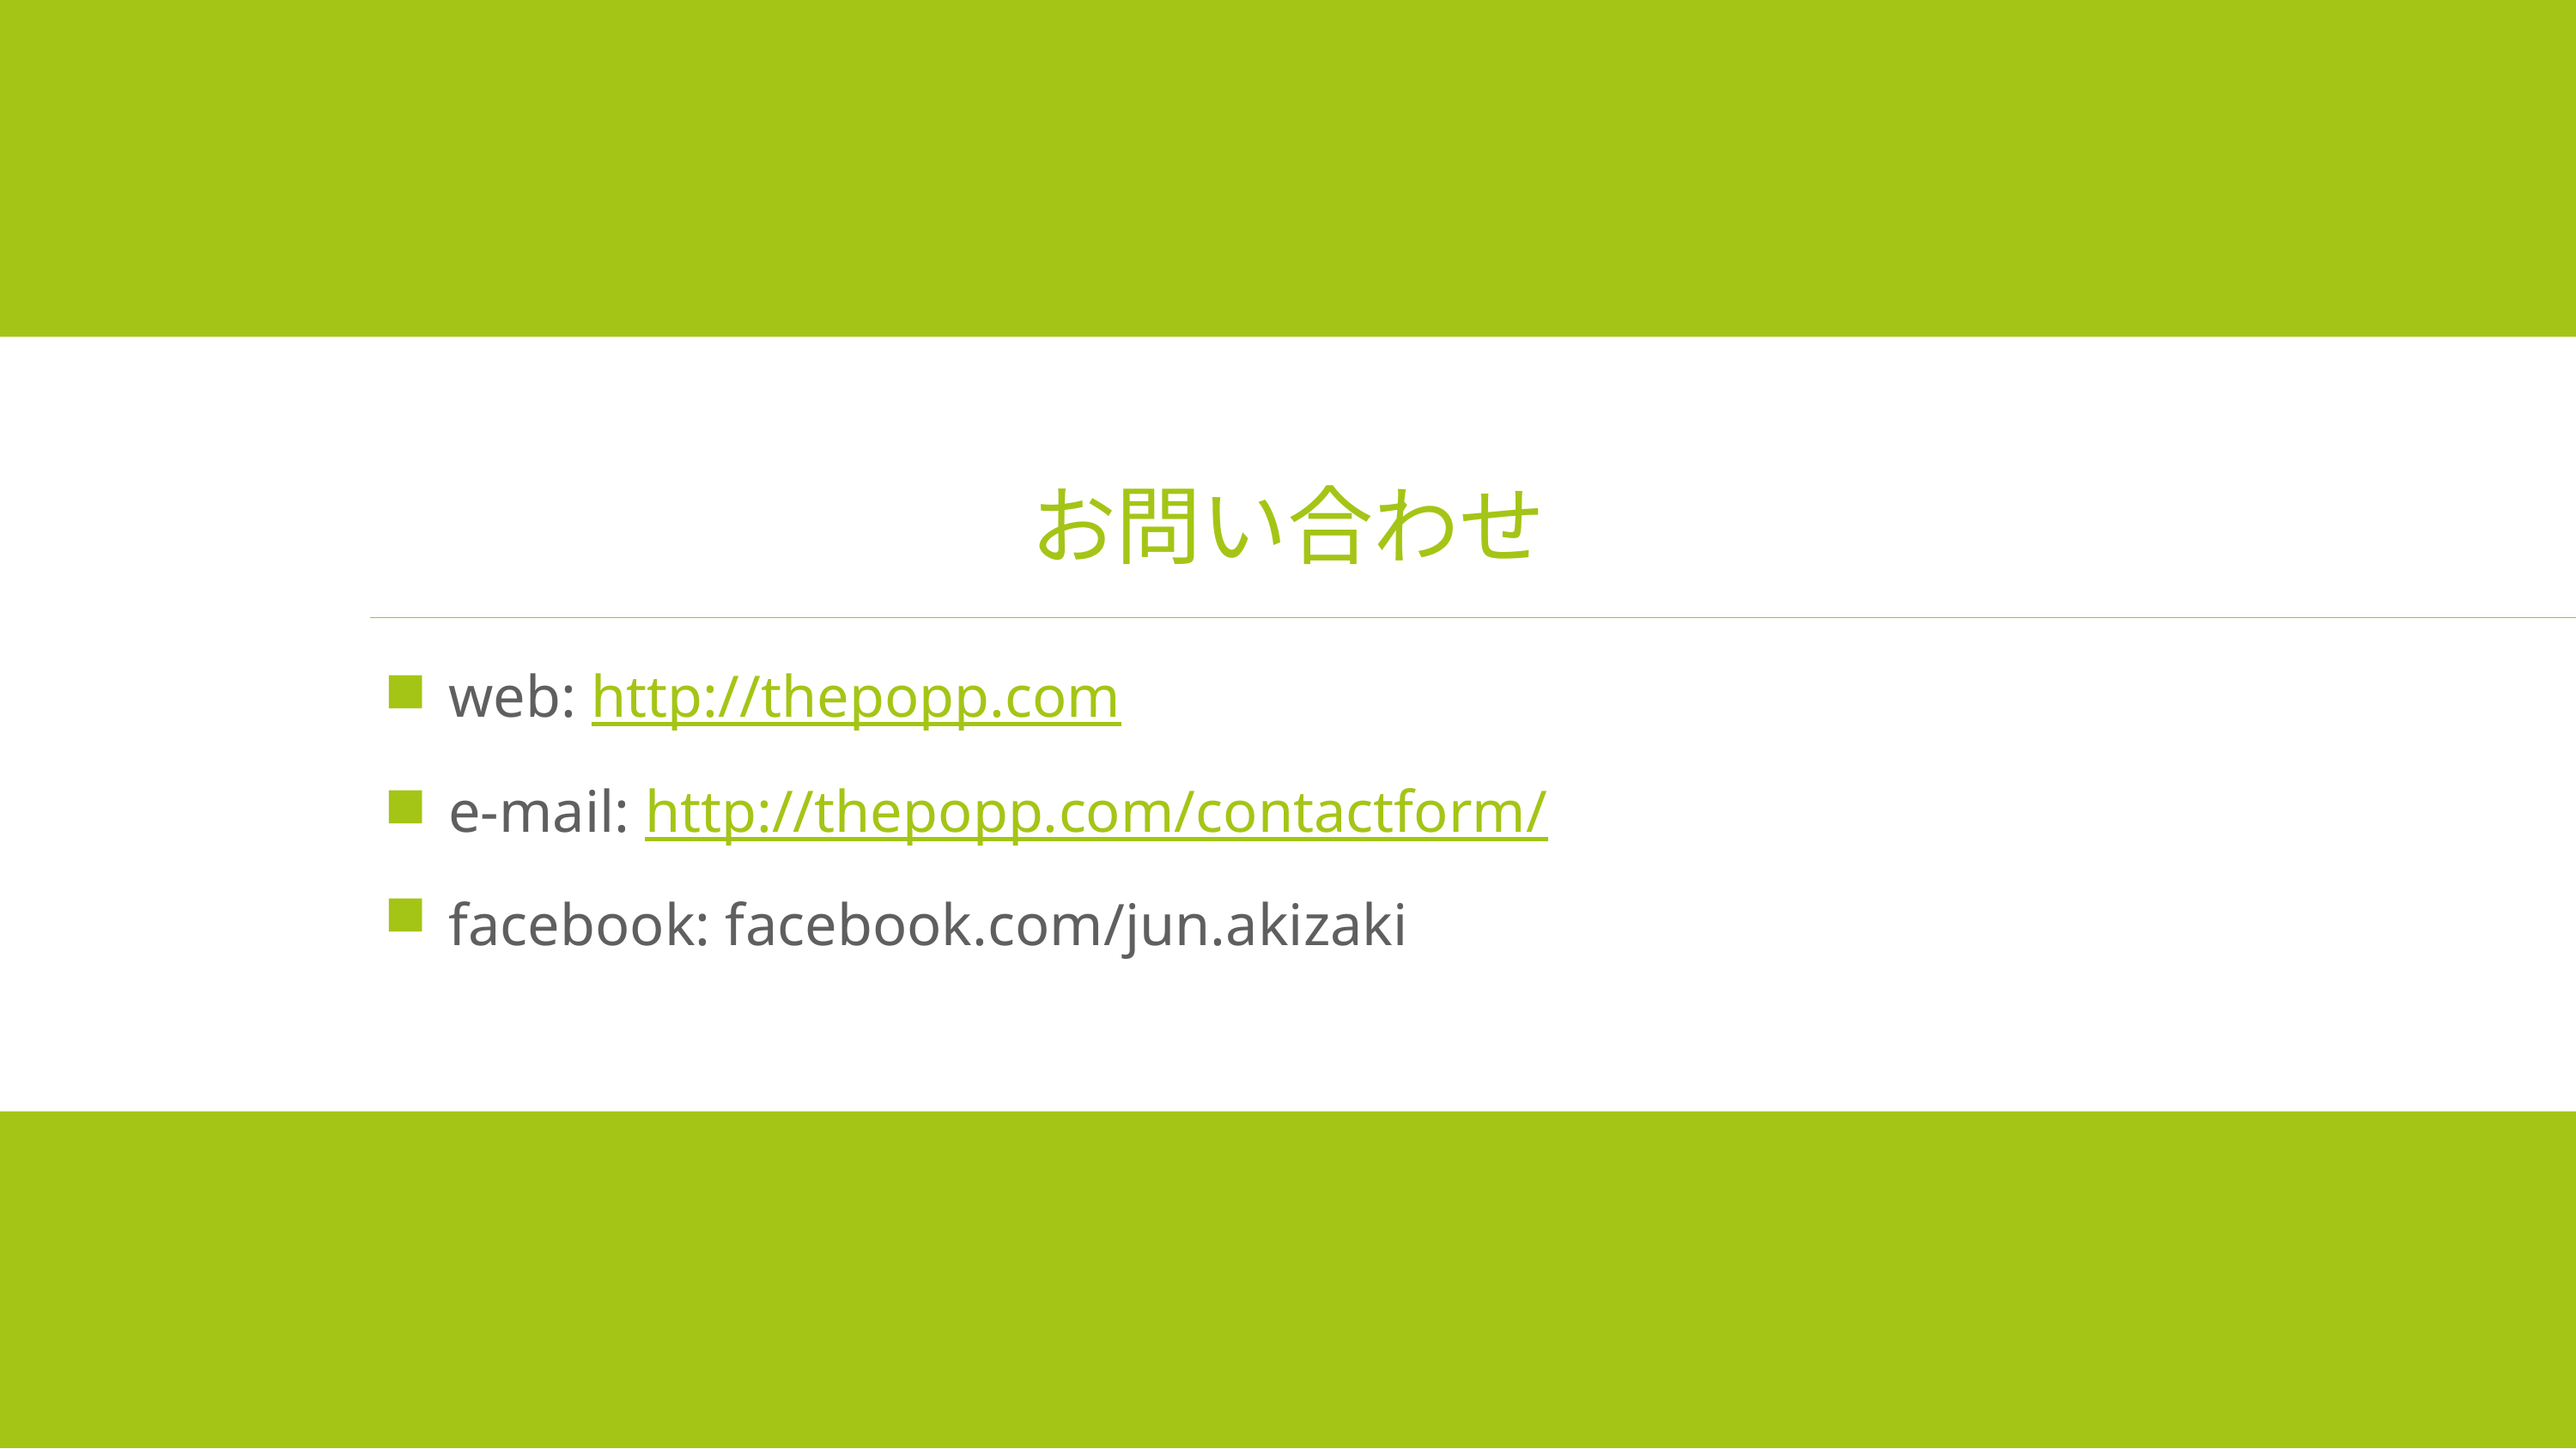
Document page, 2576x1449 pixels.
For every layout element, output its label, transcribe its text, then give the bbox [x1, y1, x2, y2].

list web: http://thepopp.com e-mail: http://thepopp.com/contactform/ facebook: facebook.com/jun.akizaki [371, 638, 2239, 1014]
title お問い合わせ [99, 447, 2477, 581]
